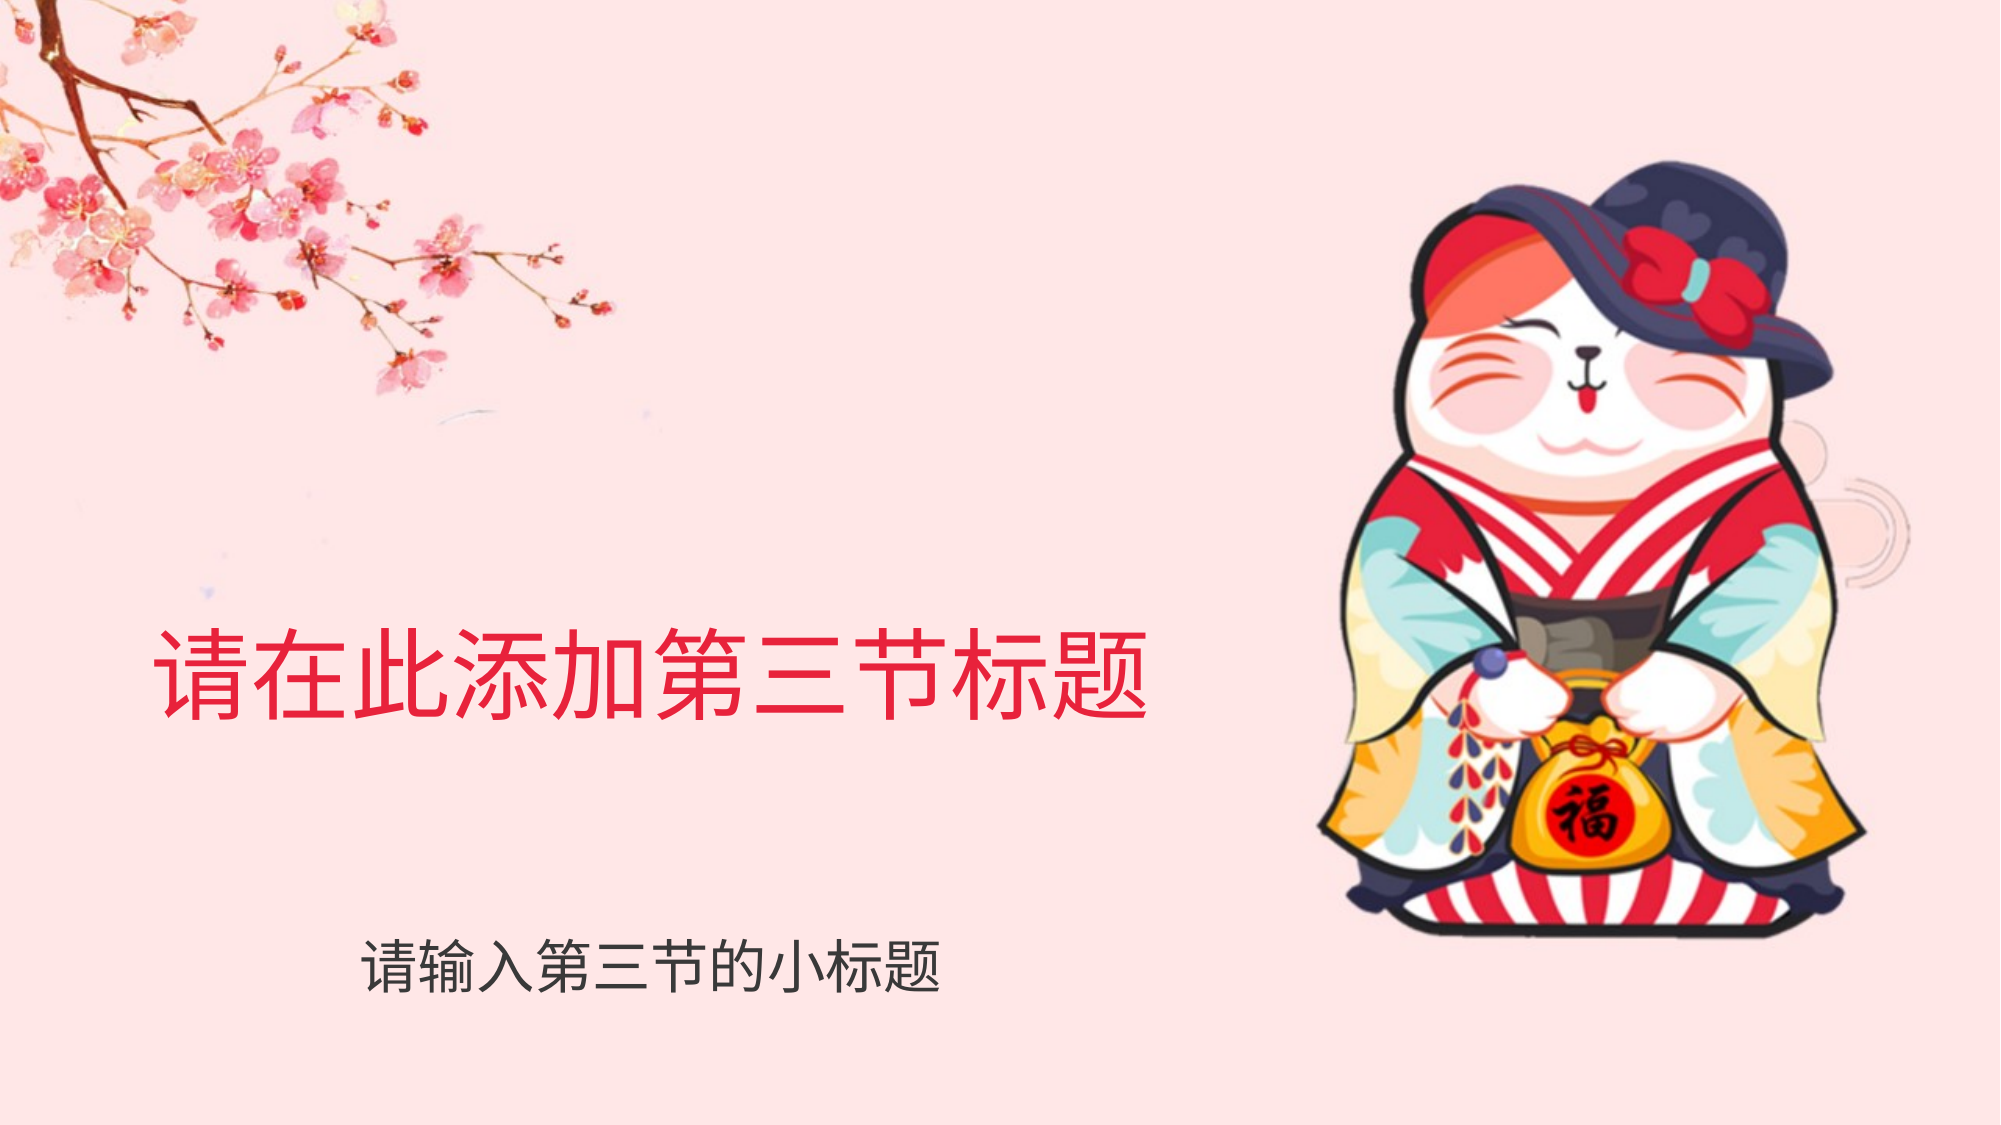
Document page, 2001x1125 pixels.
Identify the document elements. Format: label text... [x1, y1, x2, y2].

title 请在此添加第三节标题 [67, 422, 1235, 862]
picture [0, 0, 2000, 1125]
list 请输入第三节的小标题 [67, 887, 1235, 993]
